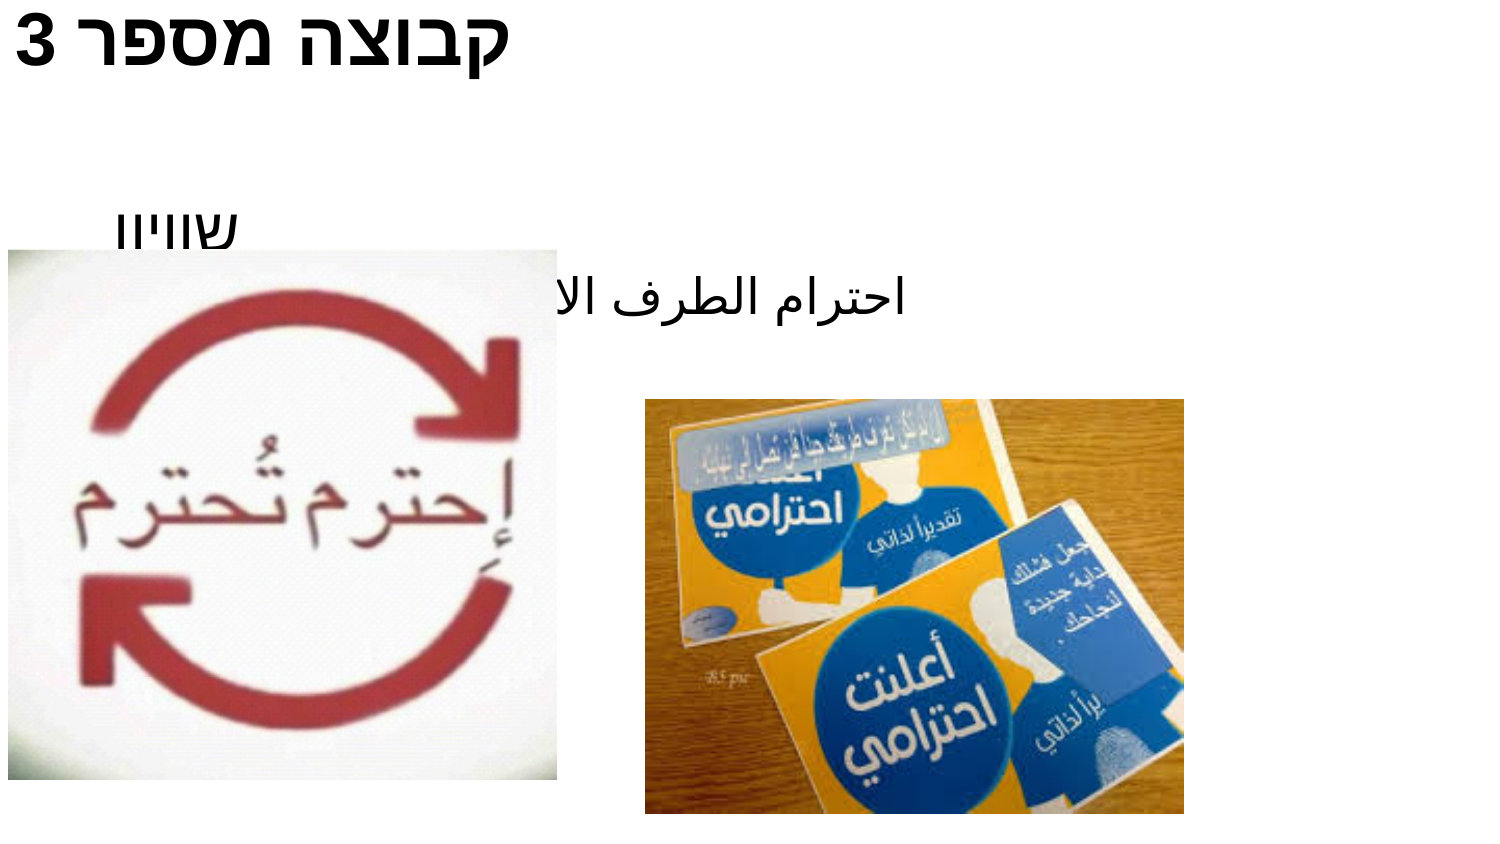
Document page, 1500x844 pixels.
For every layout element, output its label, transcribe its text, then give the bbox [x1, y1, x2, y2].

list שוויון احترام الطرف الاخر לכבד את האחר hgj tuhjihjiulj [99, 175, 1449, 786]
picture [645, 399, 1185, 815]
picture [7, 248, 557, 780]
text_box קבוצה מספר 3 [0, 0, 1500, 175]
